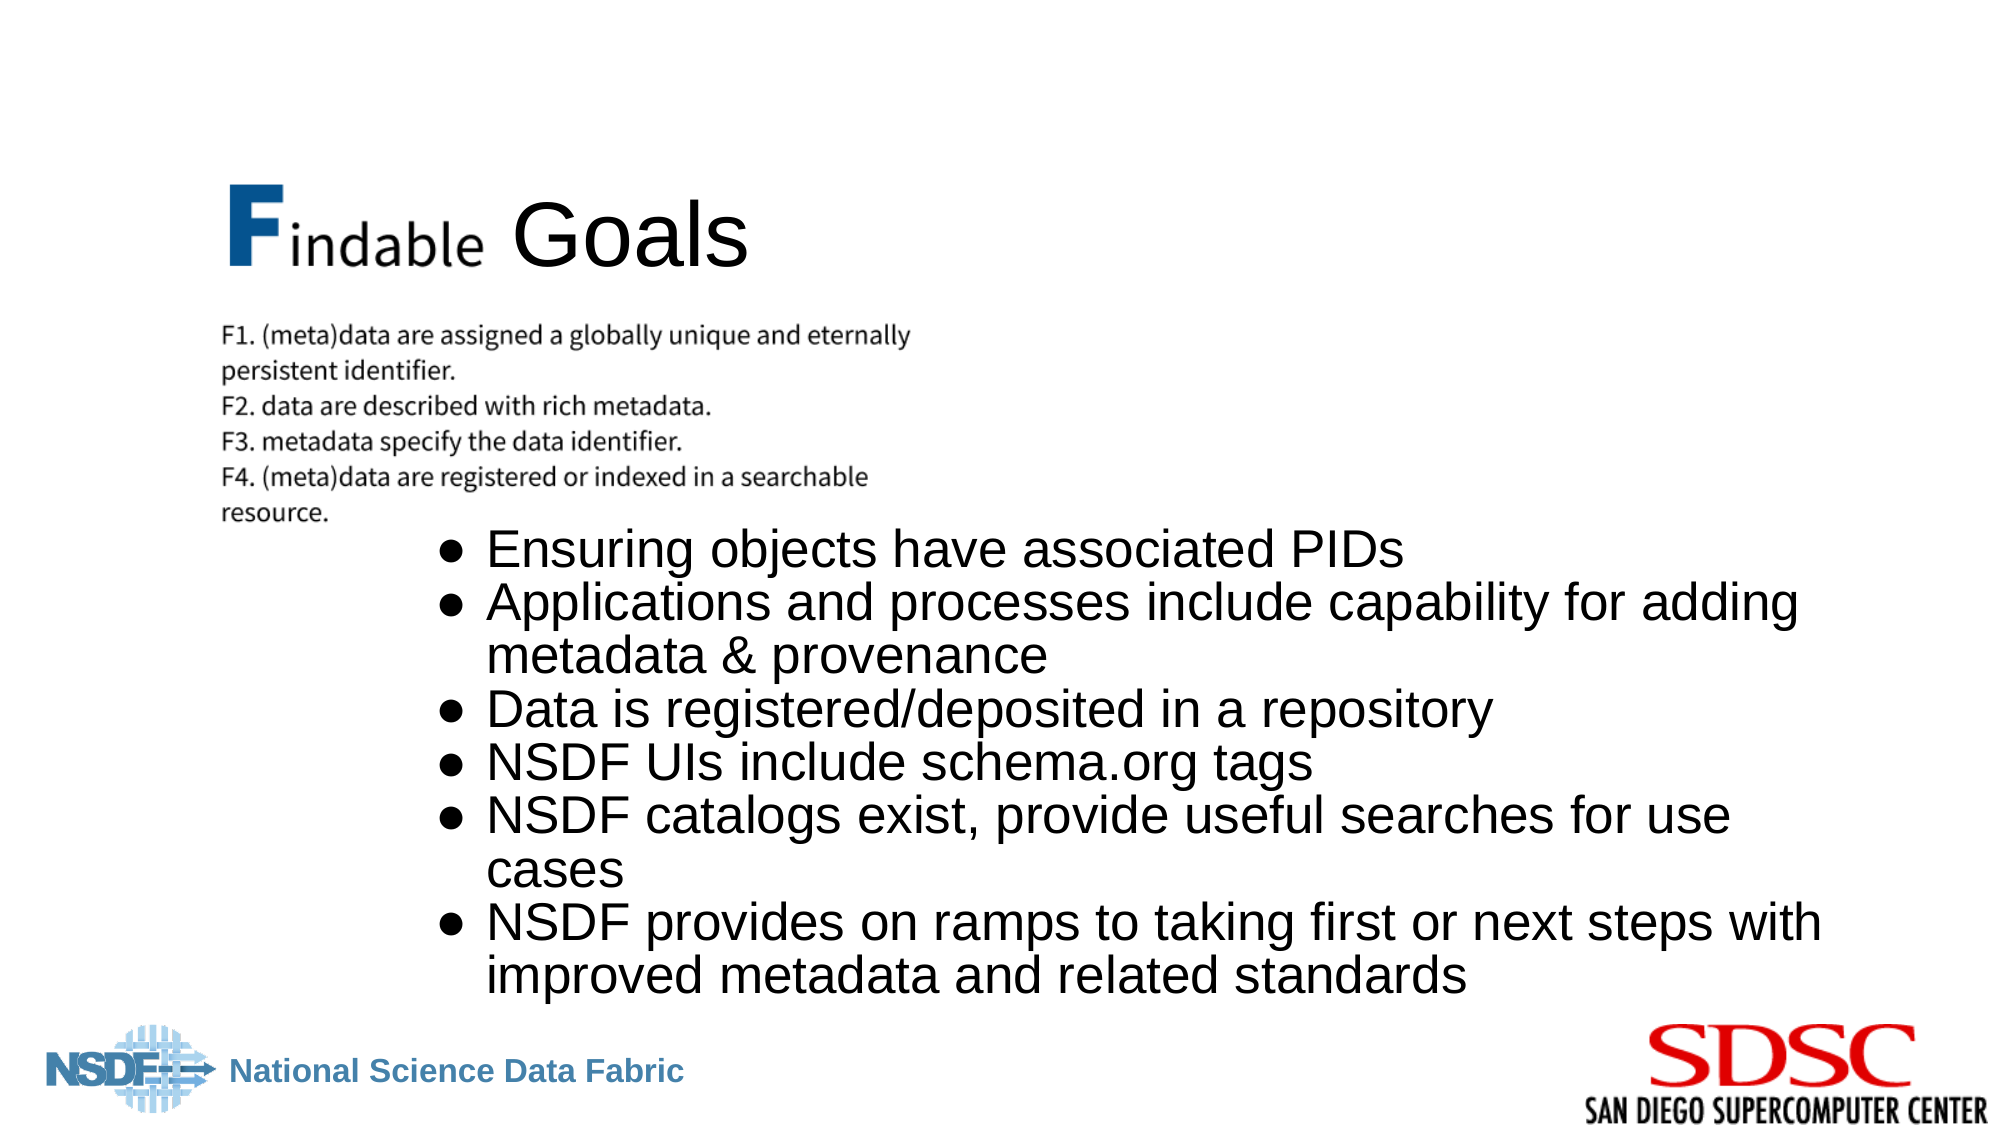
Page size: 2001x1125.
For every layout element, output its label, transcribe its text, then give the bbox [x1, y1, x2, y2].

picture [1585, 1024, 1988, 1125]
list Ensuring objects have associated PIDs Applications and processes include capability for adding metadata & provenance Data is registered/deposited in a repository NSDF UIs include schema.org tags NSDF catalogs exist, provide useful searches for use cases NSDF provides on ramps to taking first or next steps with improved metadata and related standards [403, 517, 1863, 1014]
picture [124, 146, 956, 557]
picture [46, 1024, 217, 1114]
title Goals [190, 130, 1915, 348]
